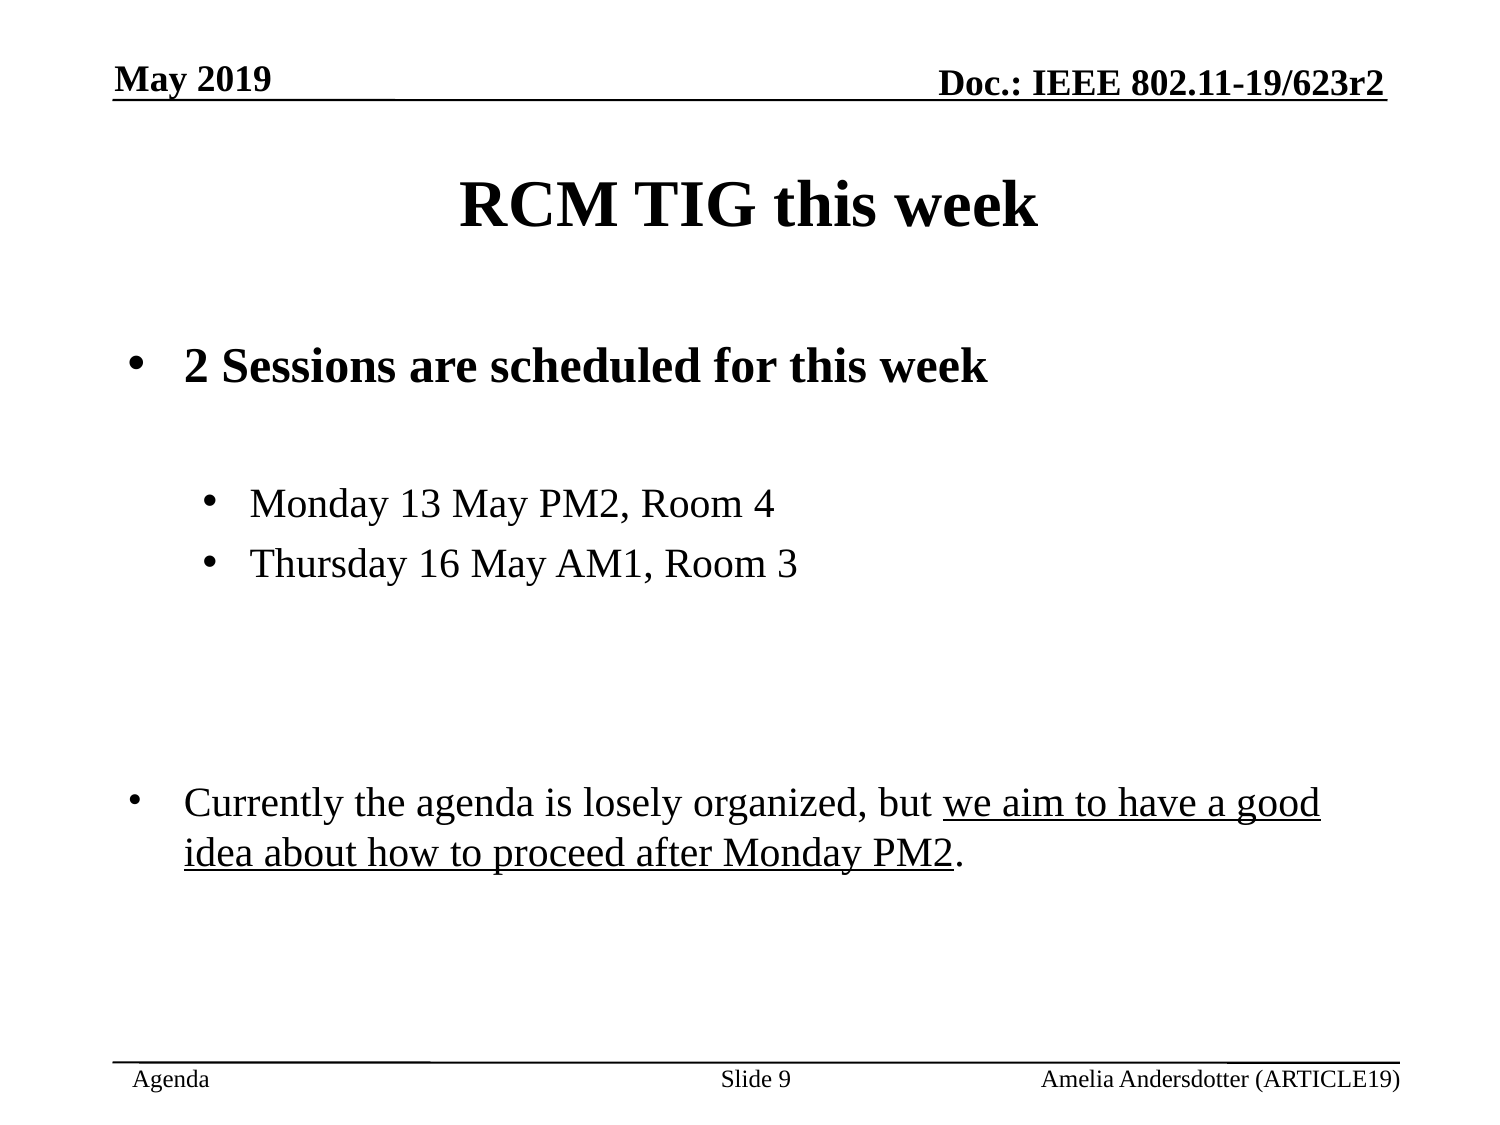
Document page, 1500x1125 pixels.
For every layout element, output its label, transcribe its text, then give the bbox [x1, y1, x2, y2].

text_box Slide <number> [712, 1062, 800, 1122]
text_box RCM TIG this week [112, 112, 1388, 287]
text_box Amelia Andersdotter (ARTICLE19) [878, 1062, 1402, 1092]
text_box May 2019 [114, 54, 422, 100]
text_box 2 Sessions are scheduled for this week Monday 13 May PM2, Room 4 Thursday 16 May AM1, Room 3 Currently the agenda is losely organized, but we aim to have a good idea about how to proceed after Monday PM2. [112, 324, 1388, 1000]
